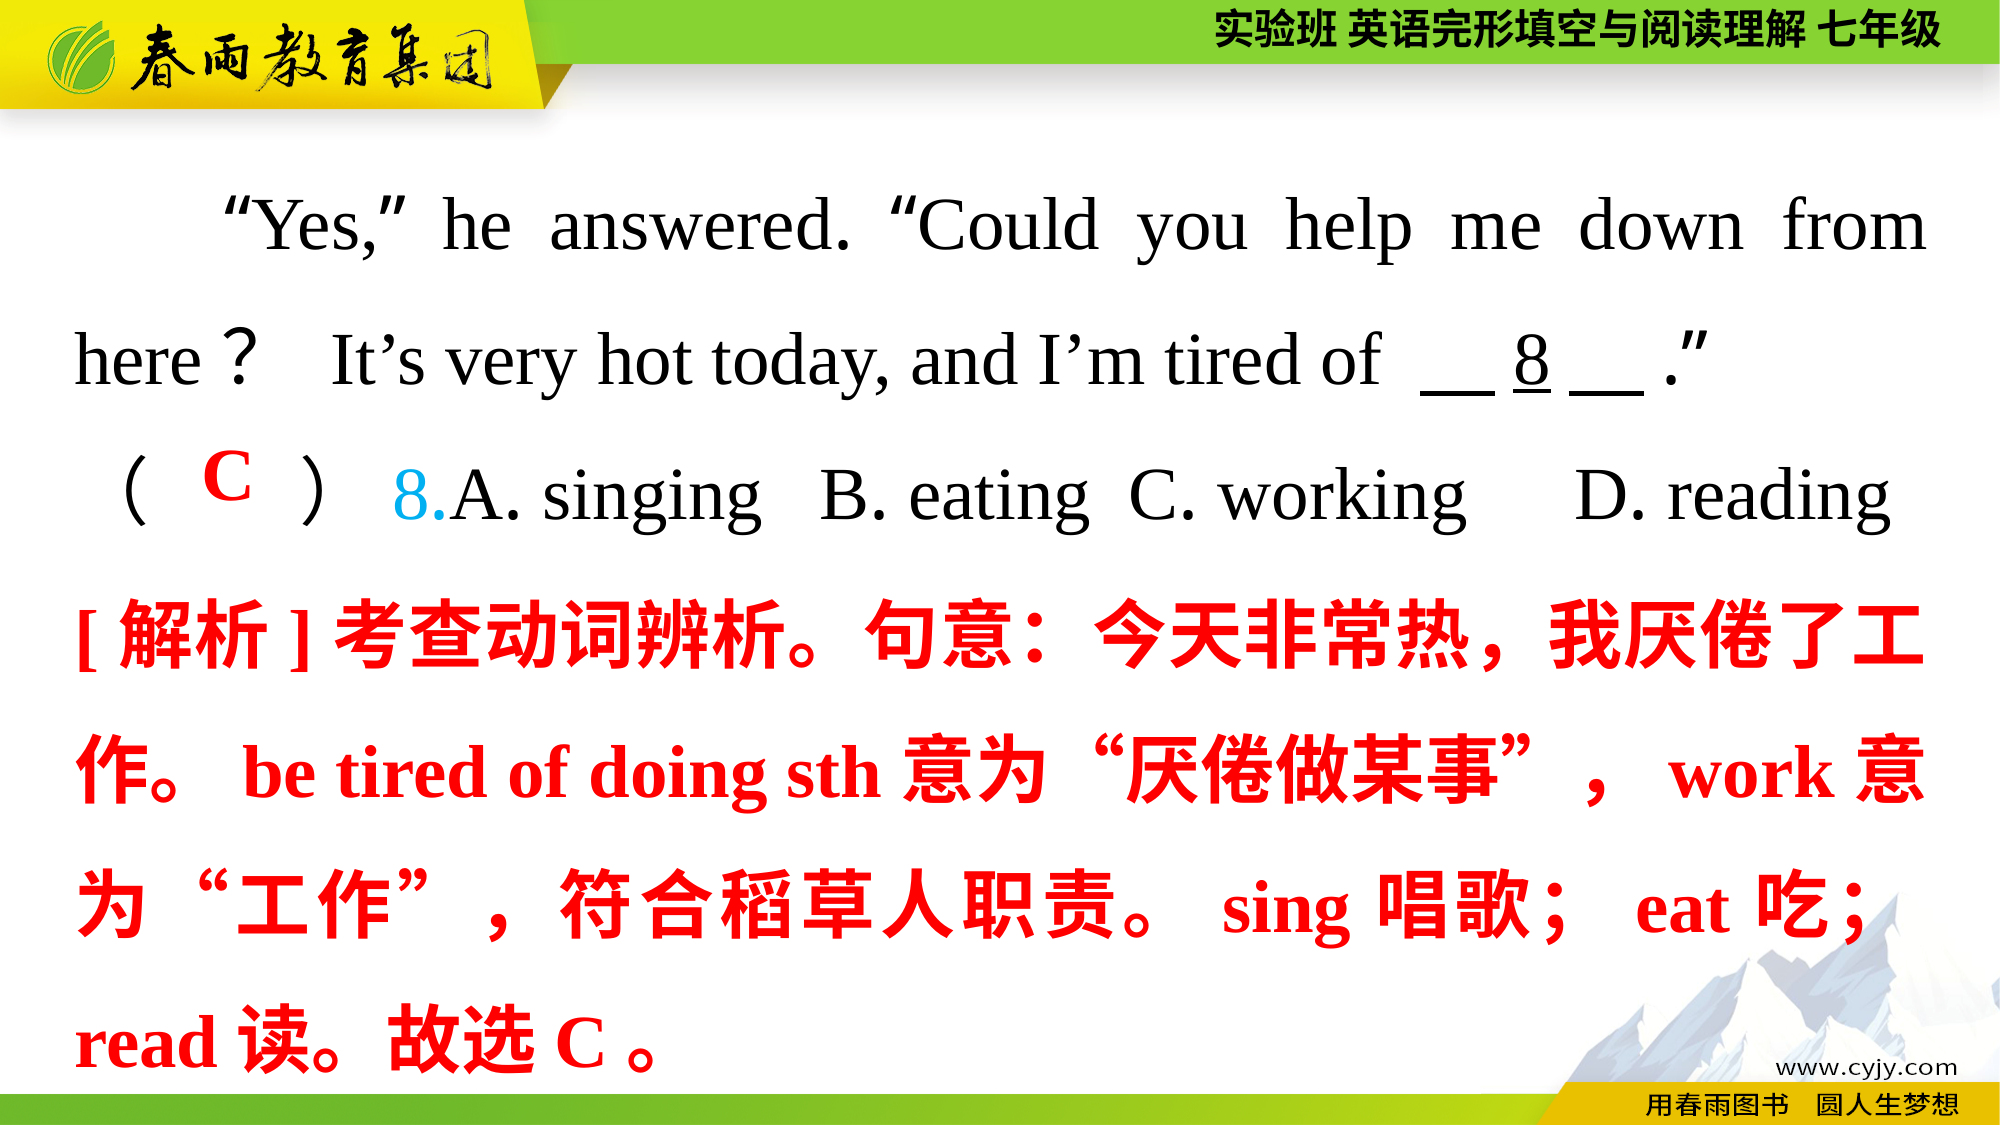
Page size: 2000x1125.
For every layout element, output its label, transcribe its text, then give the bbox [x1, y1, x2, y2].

list “Yes,” he answered. “Could you help me down from here？ It’s very hot today, and I’m tired of 8 .” （ ）8.A. singing B. eating C. working D. reading [59, 122, 1944, 534]
text_box C [186, 417, 271, 523]
picture [0, 0, 2000, 1125]
text_box [解析]考查动词辨析。句意：今天非常热，我厌倦了工作。be tired of doing sth意为“厌倦做某事”，work意为“工作”，符合稻草人职责。sing唱歌；eat吃；read读。故选C。 [59, 534, 1944, 1090]
